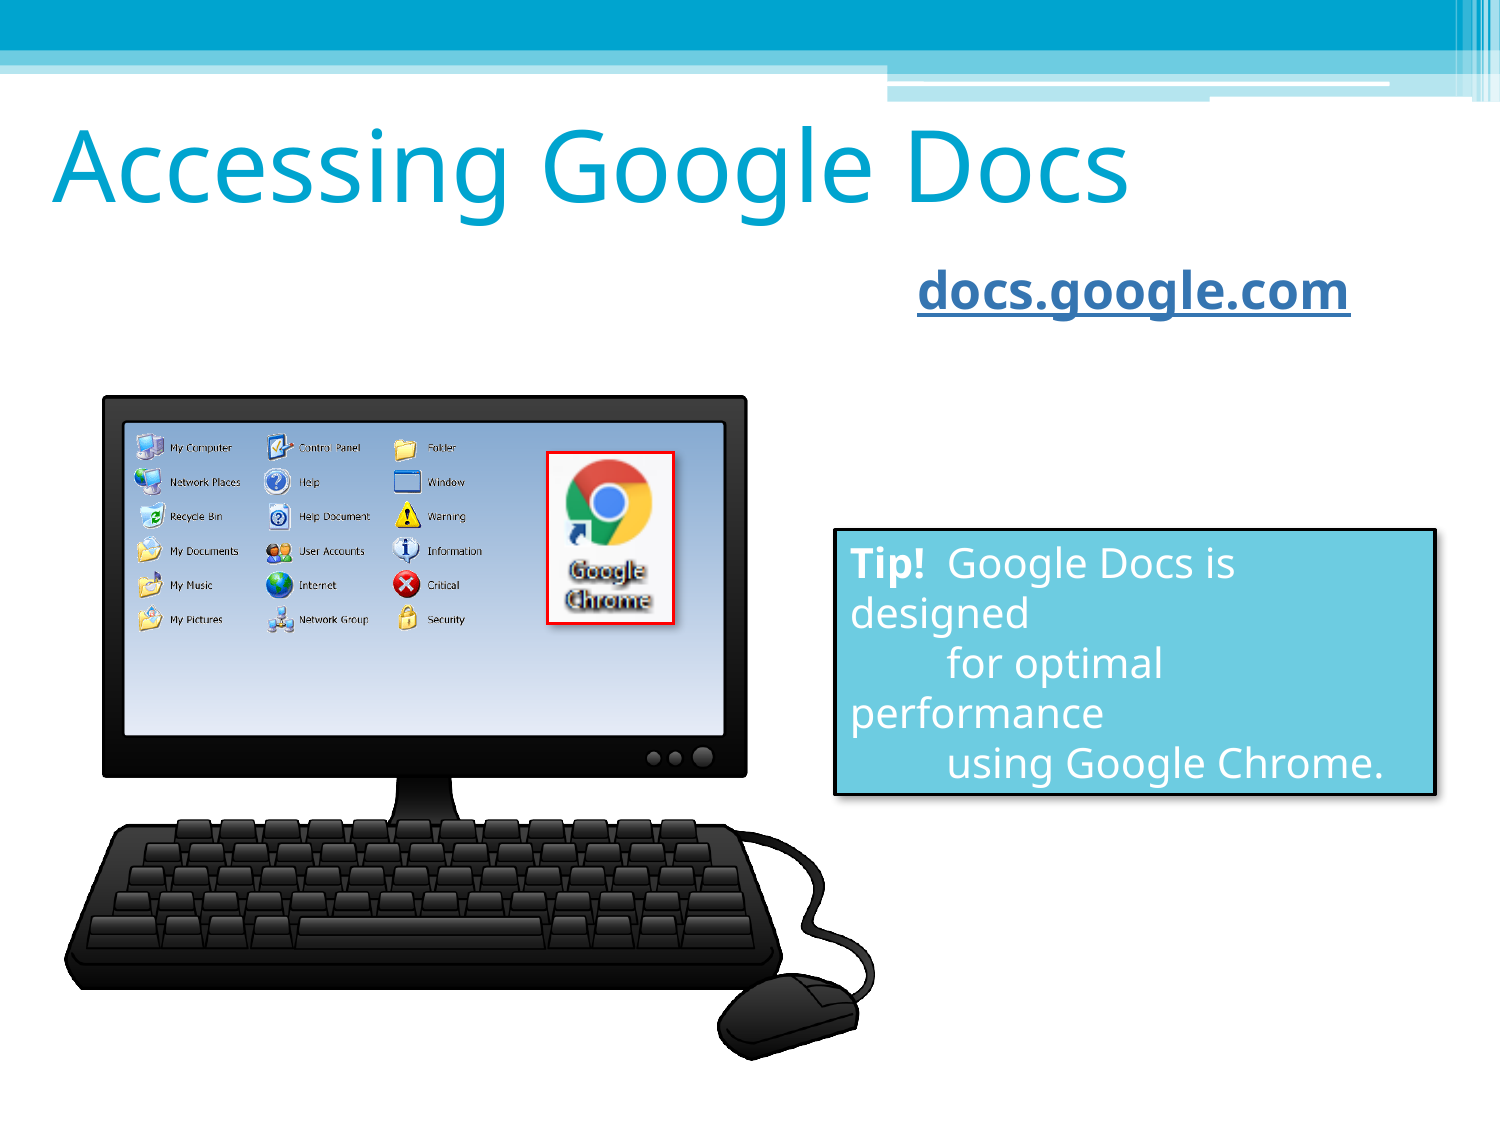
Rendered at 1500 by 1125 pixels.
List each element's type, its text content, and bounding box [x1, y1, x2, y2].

title Accessing Google Docs [37, 75, 1450, 250]
text_box Tip! Google Docs is designed for optimal performance using Google Chrome. [875, 529, 1435, 795]
picture [64, 395, 875, 1061]
list docs.google.com [843, 250, 1418, 364]
